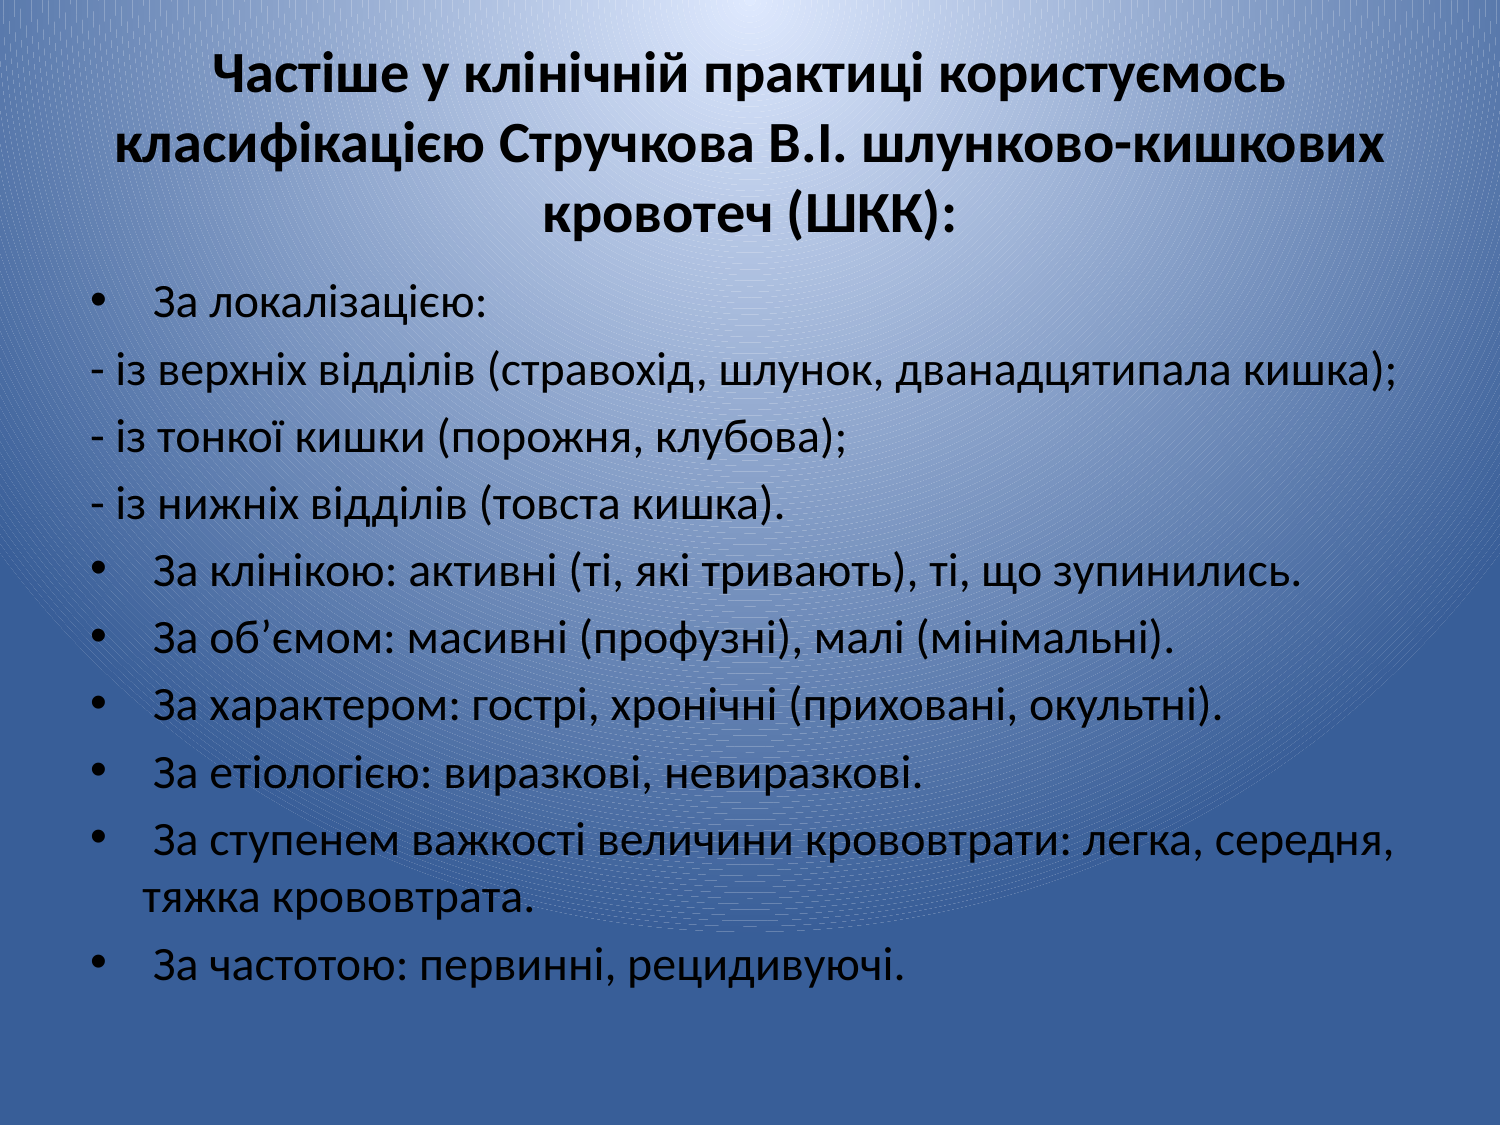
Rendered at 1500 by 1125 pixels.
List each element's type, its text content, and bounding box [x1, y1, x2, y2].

list За локалізацією: - із верхніх відділів (стравохід, шлунок, дванадцятипала кишка); - із тонкої кишки (порожня, клубова); - із нижніх відділів (товста кишка). За клінікою: активні (ті, які тривають), ті, що зупинились. За об’ємом: масивні (профузні), малі (мінімальні). За характером: гострі, хронічні (приховані, окультні). За етіологією: виразкові, невиразкові. За ступенем важкості величини крововтрати: легка, середня, тяжка крововтрата. За частотою: первинні, рецидивуючі. [75, 262, 1425, 1005]
title Частіше у клінічній практиці користуємось класифікацією Стручкова В.І. шлунково-кишкових кровотеч (ШКК): [75, 45, 1425, 233]
